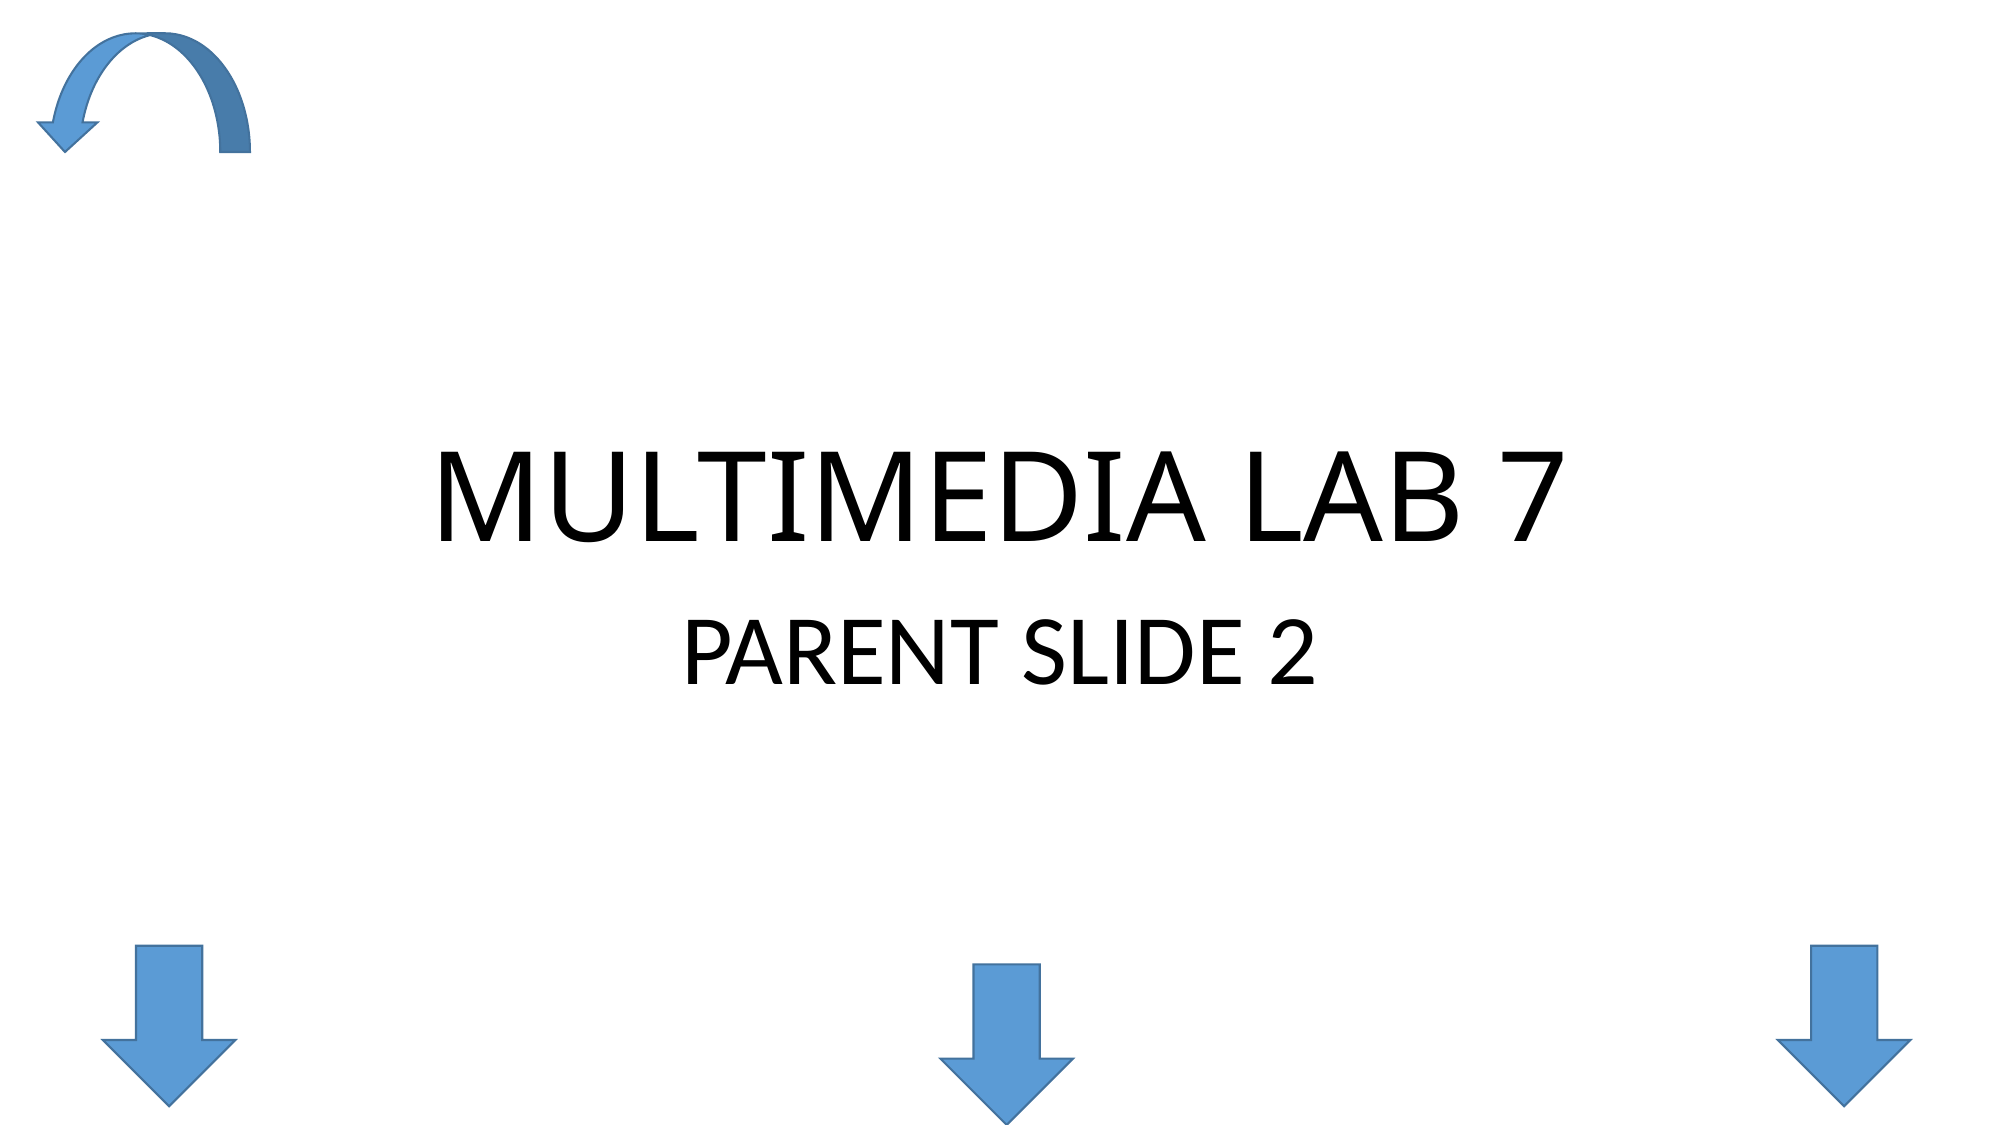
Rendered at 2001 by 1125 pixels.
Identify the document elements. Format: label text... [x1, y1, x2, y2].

text_box [1775, 944, 1913, 1108]
text_box [35, 32, 252, 154]
text_box [937, 963, 1076, 1125]
subtitle PARENT SLIDE 2 [249, 590, 1750, 863]
text_box [100, 944, 238, 1108]
title MULTIMEDIA LAB 7 [249, 184, 1750, 576]
